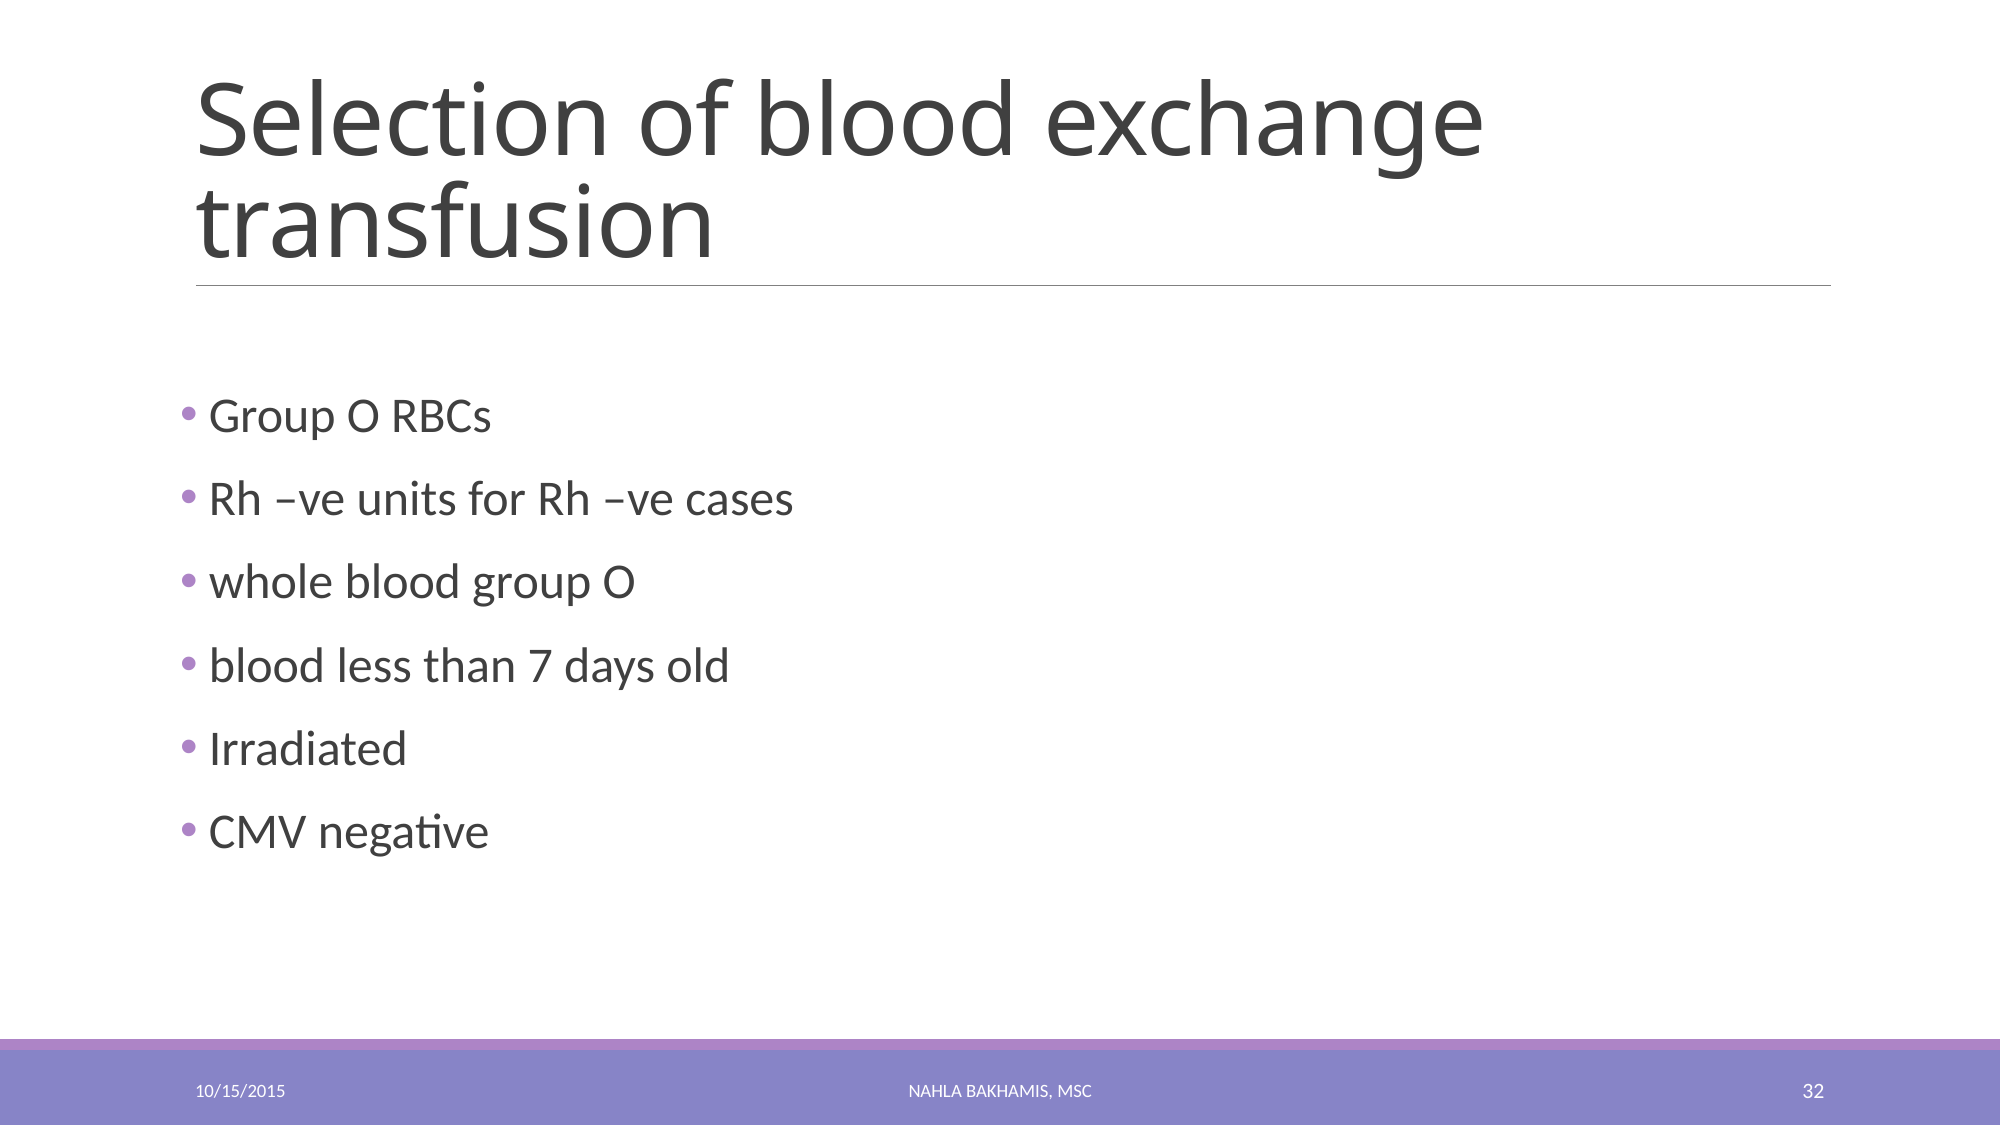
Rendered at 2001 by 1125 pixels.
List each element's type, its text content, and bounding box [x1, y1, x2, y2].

list Group O RBCs Rh –ve units for Rh –ve cases whole blood group O blood less than 7 days old Irradiated CMV negative [180, 302, 1830, 963]
footer NAHLA BAKHAMIS, MSc [604, 1059, 1396, 1120]
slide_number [180, 1059, 586, 1120]
slide_number 32 [1624, 1059, 1840, 1120]
title Selection of blood exchange transfusion [180, 47, 1830, 285]
